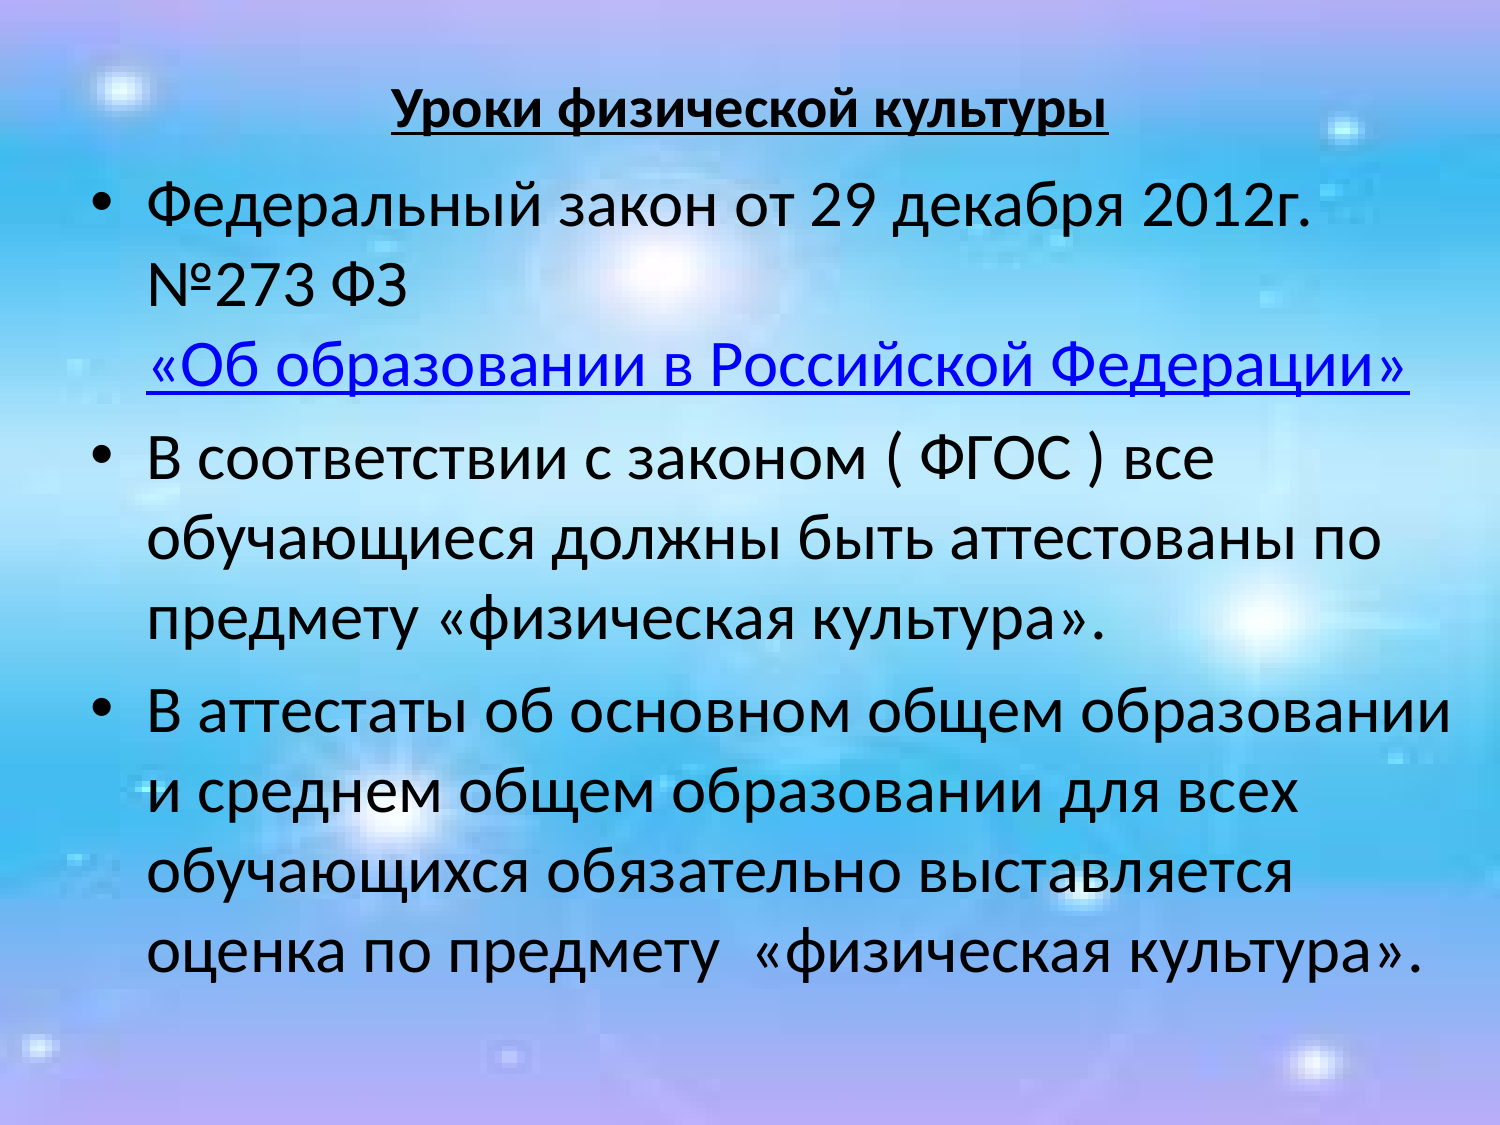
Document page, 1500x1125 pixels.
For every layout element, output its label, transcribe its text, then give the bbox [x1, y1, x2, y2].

title Уроки физической культуры [74, 44, 1426, 152]
picture [0, 0, 1500, 1125]
list Федеральный закон от 29 декабря 2012г. №273 ФЗ «Об образовании в Российской Федерации» В соответствии с законом ( ФГОС ) все обучающиеся должны быть аттестованы по предмету «физическая культура». В аттестаты об основном общем образовании и среднем общем образовании для всех обучающихся обязательно выставляется оценка по предмету «физическая культура». [74, 152, 1477, 1006]
